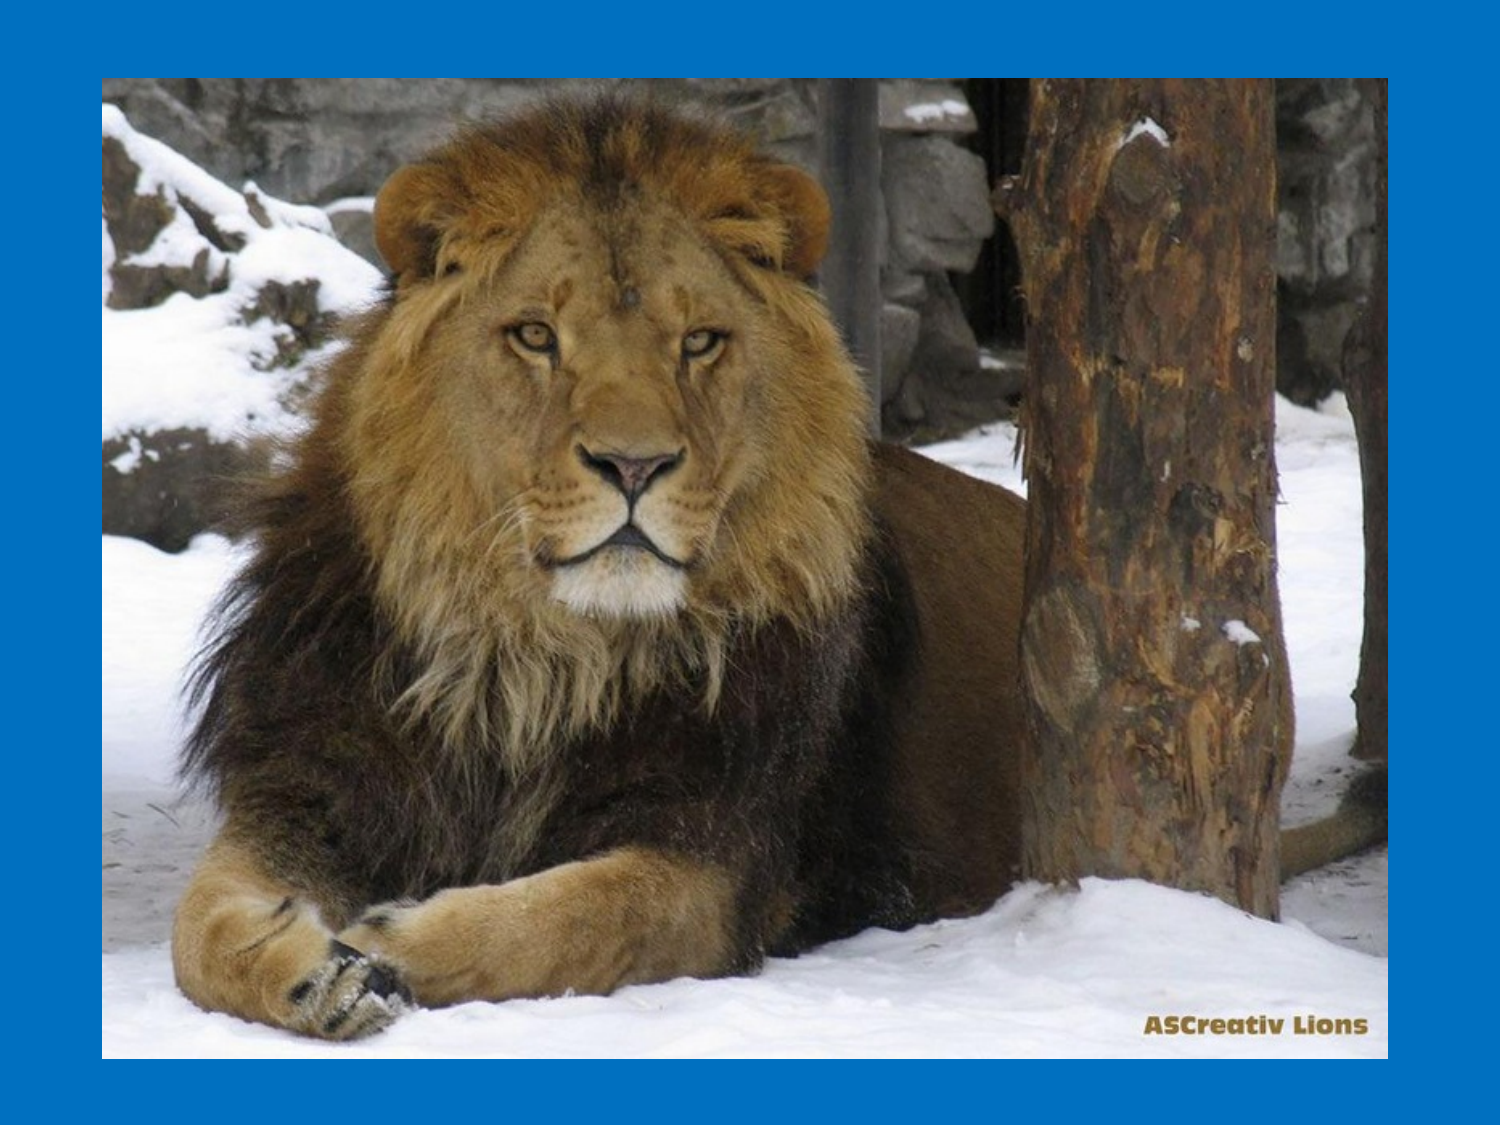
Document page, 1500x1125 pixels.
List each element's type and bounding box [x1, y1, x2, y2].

picture [102, 77, 1389, 1059]
